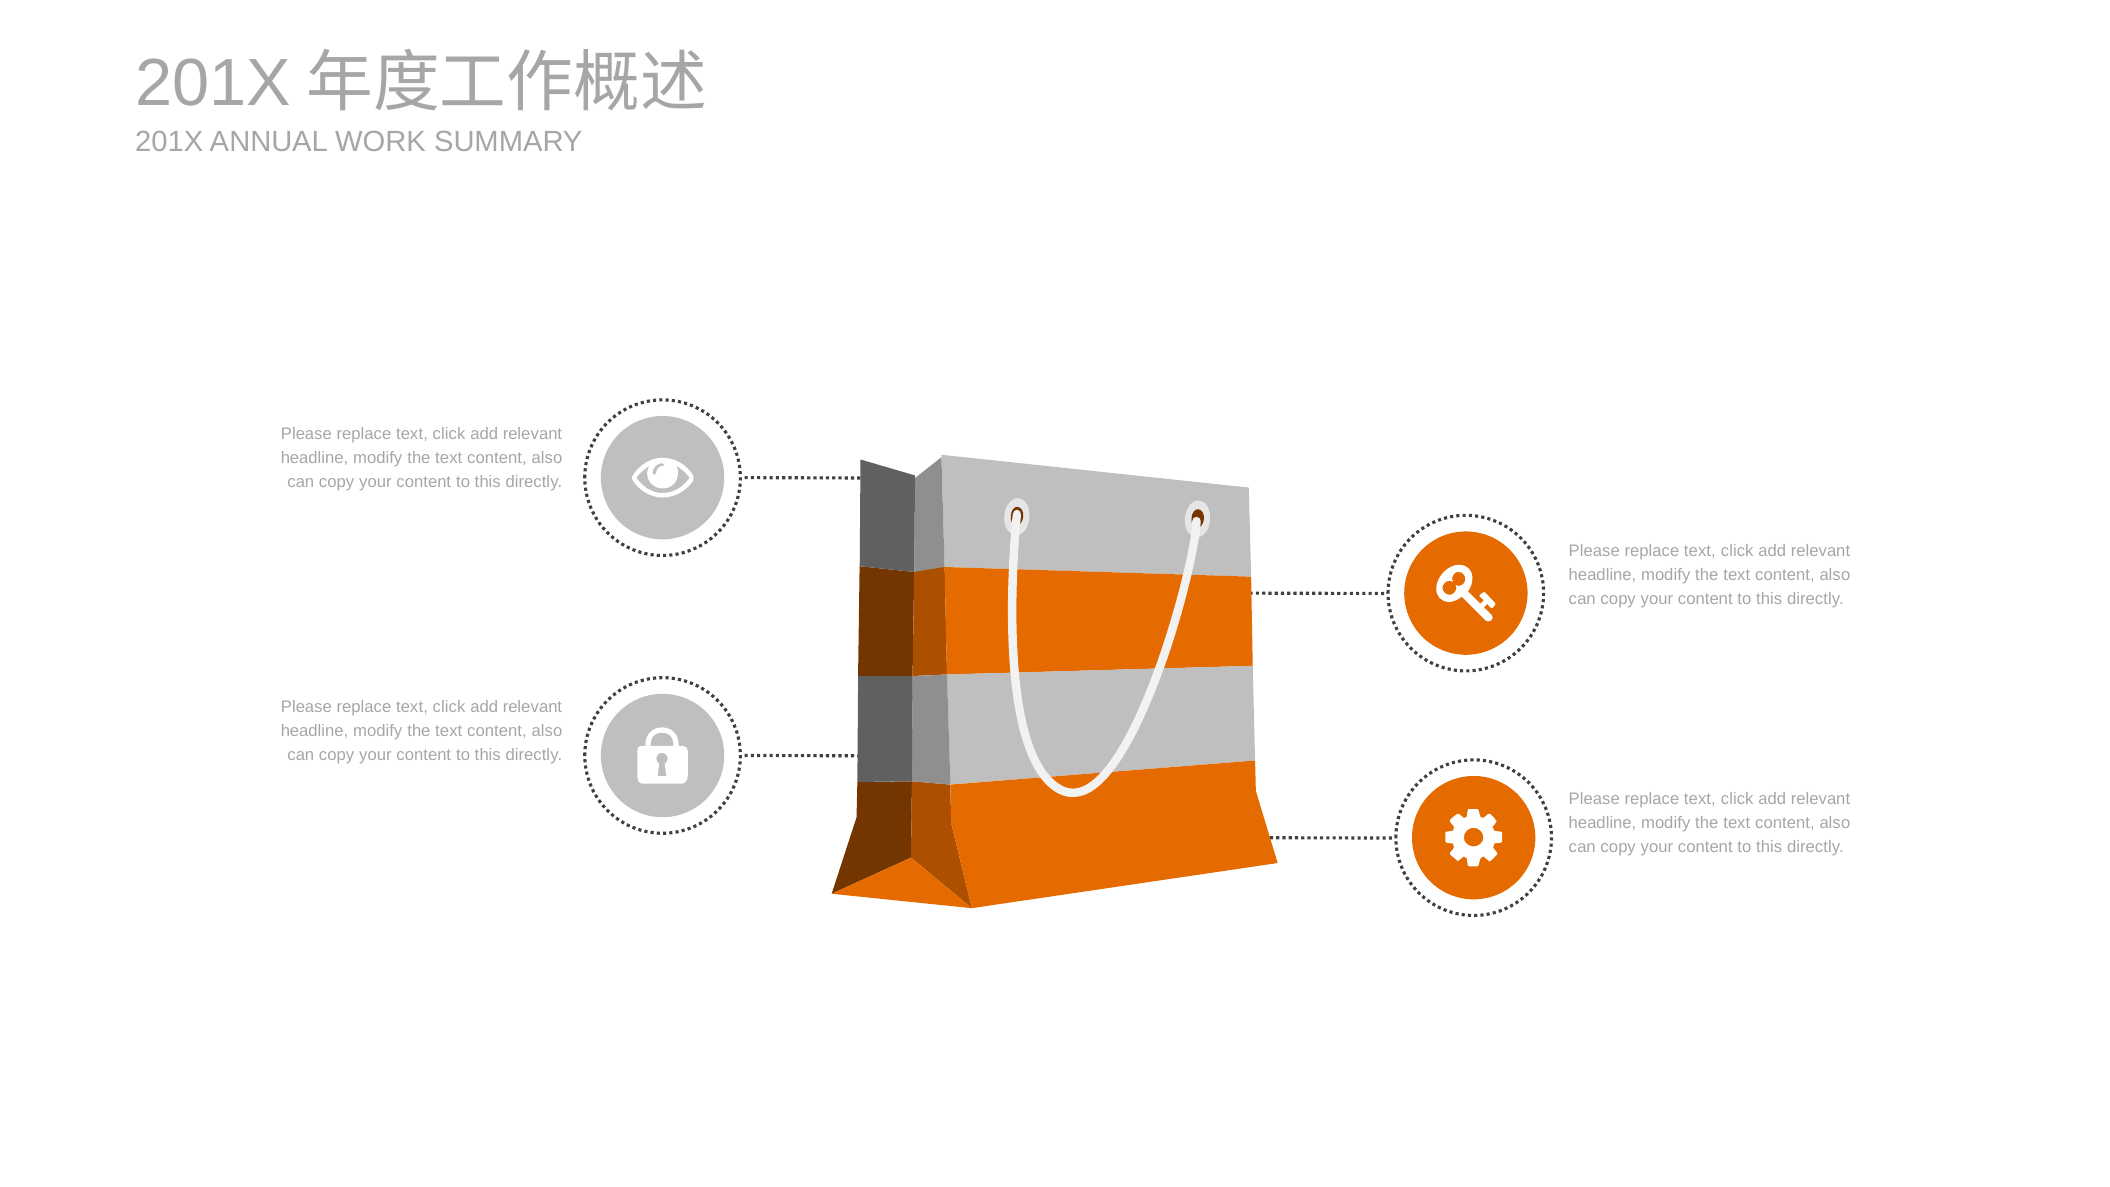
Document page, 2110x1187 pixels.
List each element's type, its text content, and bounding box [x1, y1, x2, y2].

text_box Please replace text, click add relevant headline, modify the text content, also can copy your content to this directly. [1568, 784, 1860, 856]
text_box 201X ANNUAL WORK SUMMARY [135, 122, 596, 158]
text_box 201X年度工作概述 [135, 38, 783, 119]
text_box Please replace text, click add relevant headline, modify the text content, also can copy your content to this directly. [271, 692, 563, 764]
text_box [584, 399, 741, 556]
text_box Please replace text, click add relevant headline, modify the text content, also can copy your content to this directly. [271, 419, 563, 491]
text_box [831, 454, 1278, 909]
text_box Please replace text, click add relevant headline, modify the text content, also can copy your content to this directly. [1568, 535, 1860, 608]
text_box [1395, 759, 1552, 916]
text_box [584, 677, 741, 834]
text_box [1387, 515, 1544, 671]
